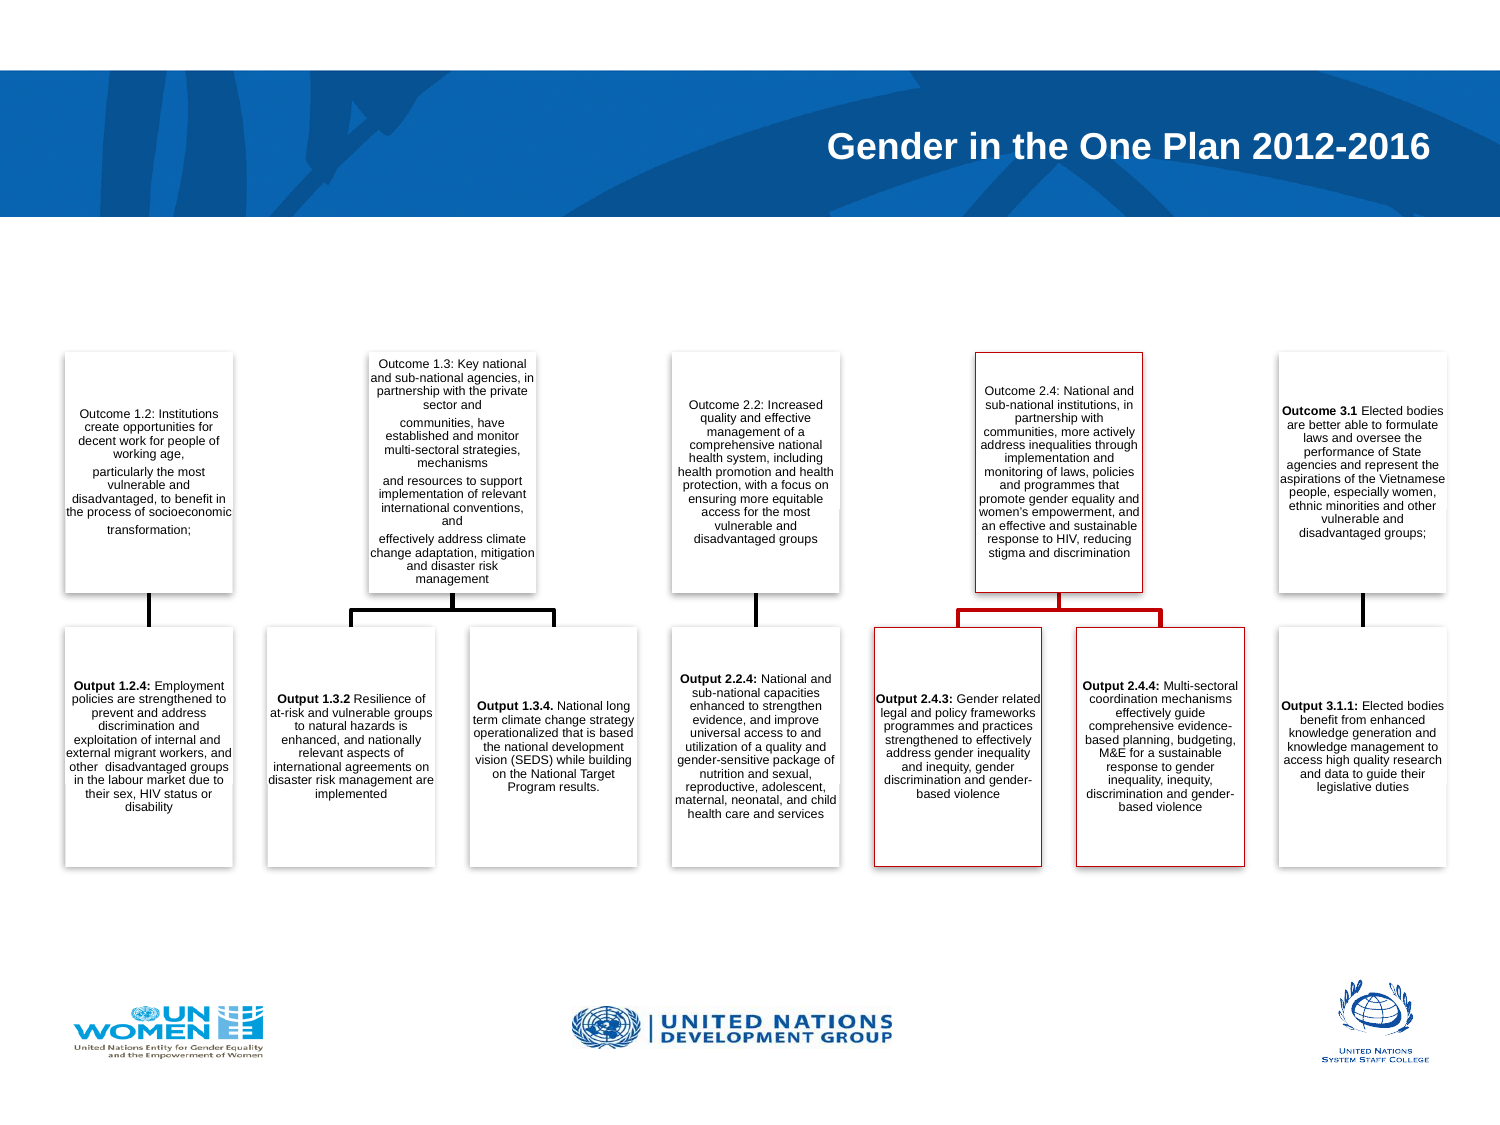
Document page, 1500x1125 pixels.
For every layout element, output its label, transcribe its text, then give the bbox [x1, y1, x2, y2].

picture [73, 1006, 263, 1059]
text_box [64, 243, 1448, 977]
picture [1322, 979, 1429, 1063]
picture [170, 1006, 179, 1018]
picture [194, 1006, 204, 1013]
picture [0, 70, 1500, 217]
picture [572, 1006, 892, 1049]
title Gender in the One Plan 2012-2016 [171, 94, 1447, 195]
